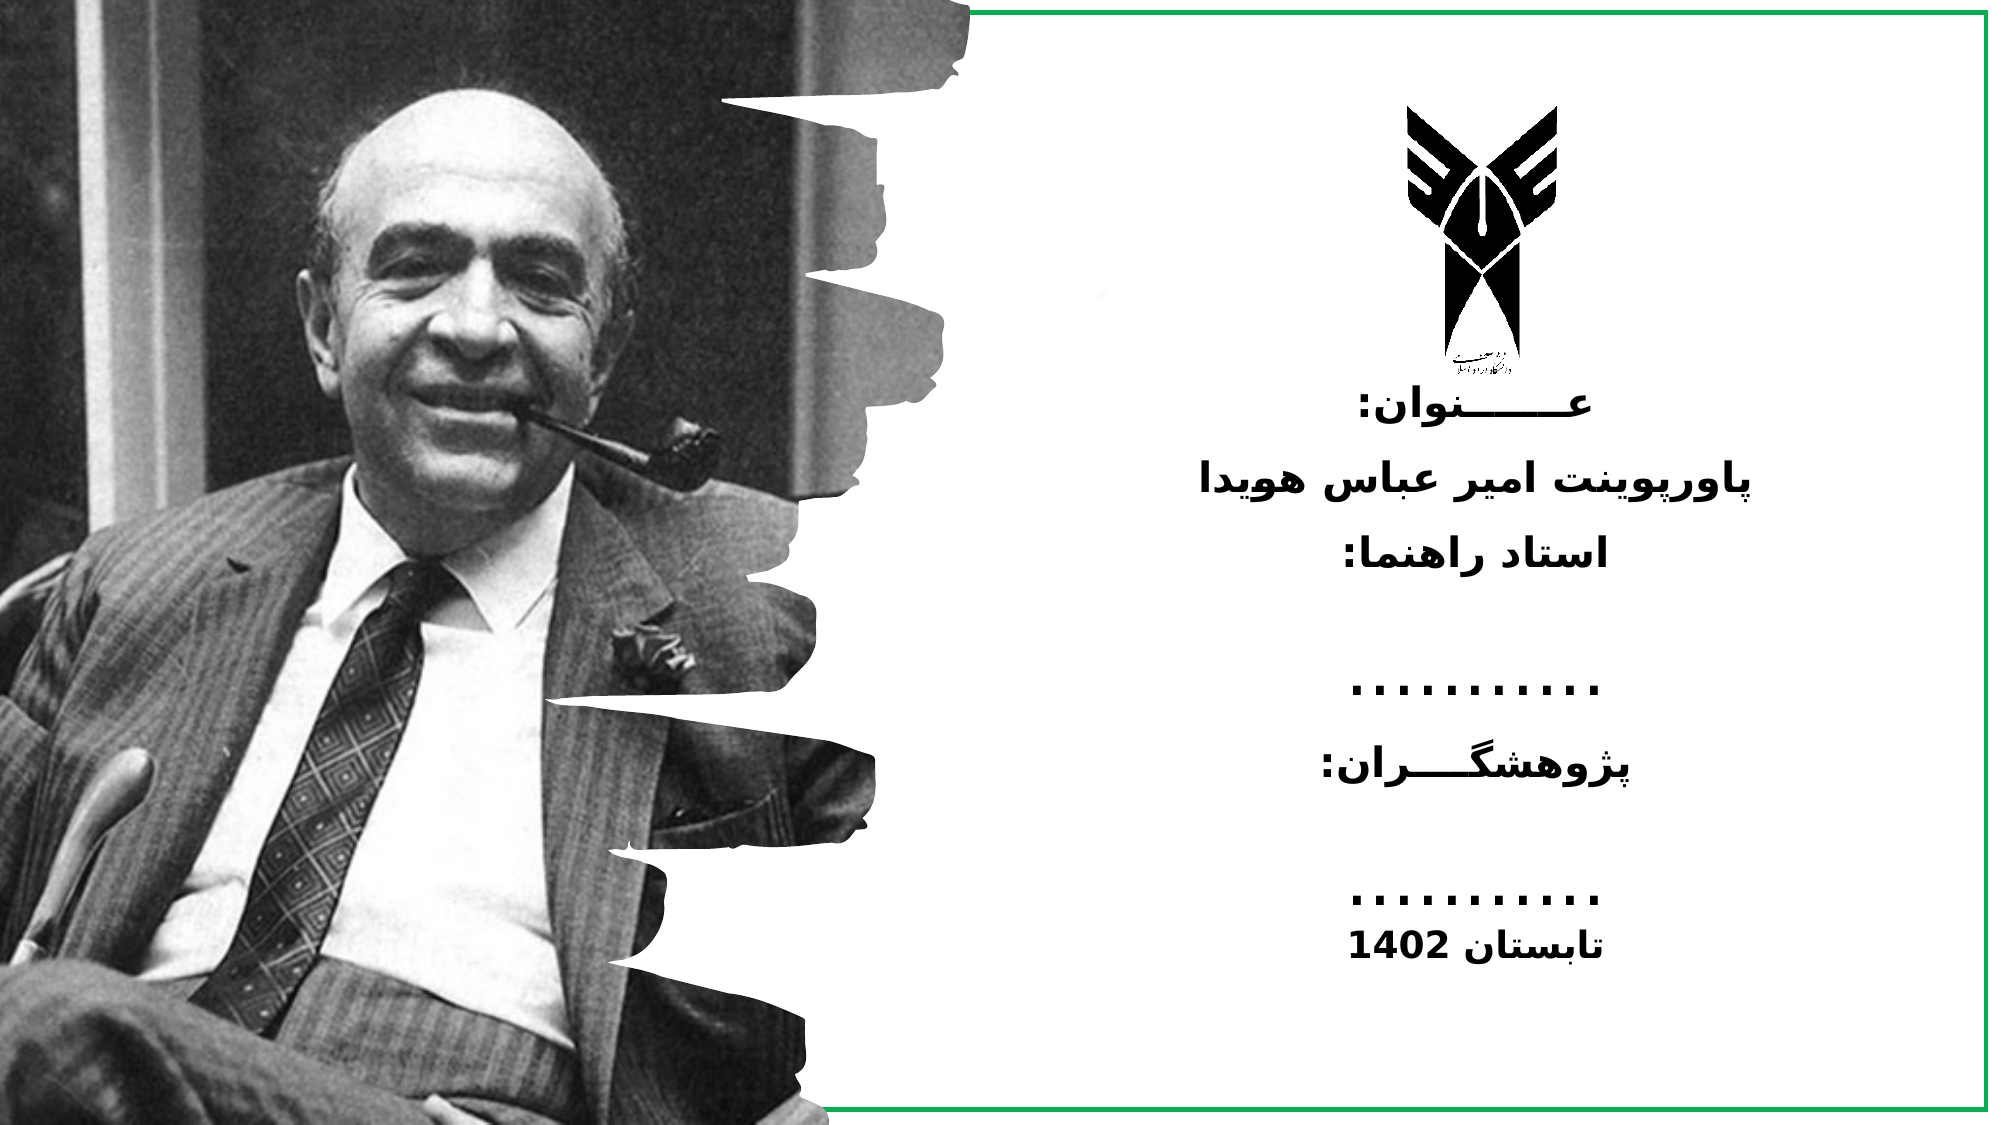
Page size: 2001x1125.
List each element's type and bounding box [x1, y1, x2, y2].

text_box [1098, 99, 1854, 1026]
picture [0, 0, 970, 1125]
